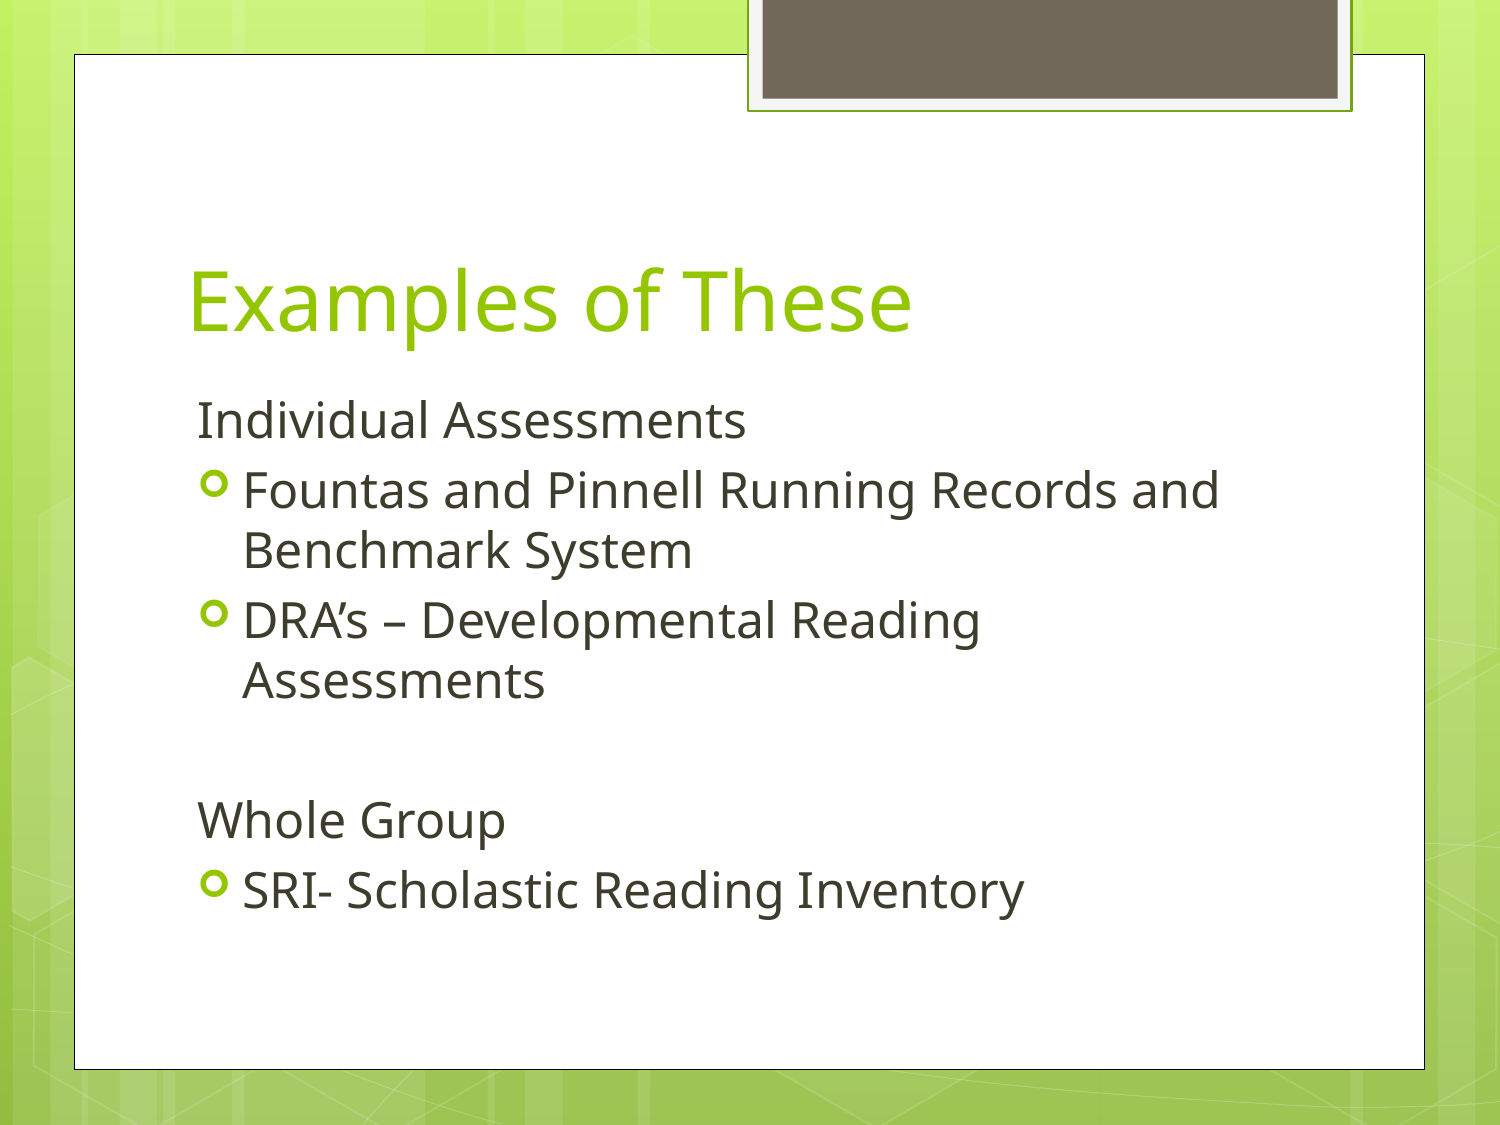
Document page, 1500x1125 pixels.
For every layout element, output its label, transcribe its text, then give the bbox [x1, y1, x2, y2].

title Examples of These [171, 168, 1324, 357]
list Individual Assessments Fountas and Pinnell Running Records and Benchmark System DRA’s – Developmental Reading Assessments Whole Group SRI- Scholastic Reading Inventory [171, 381, 1283, 957]
